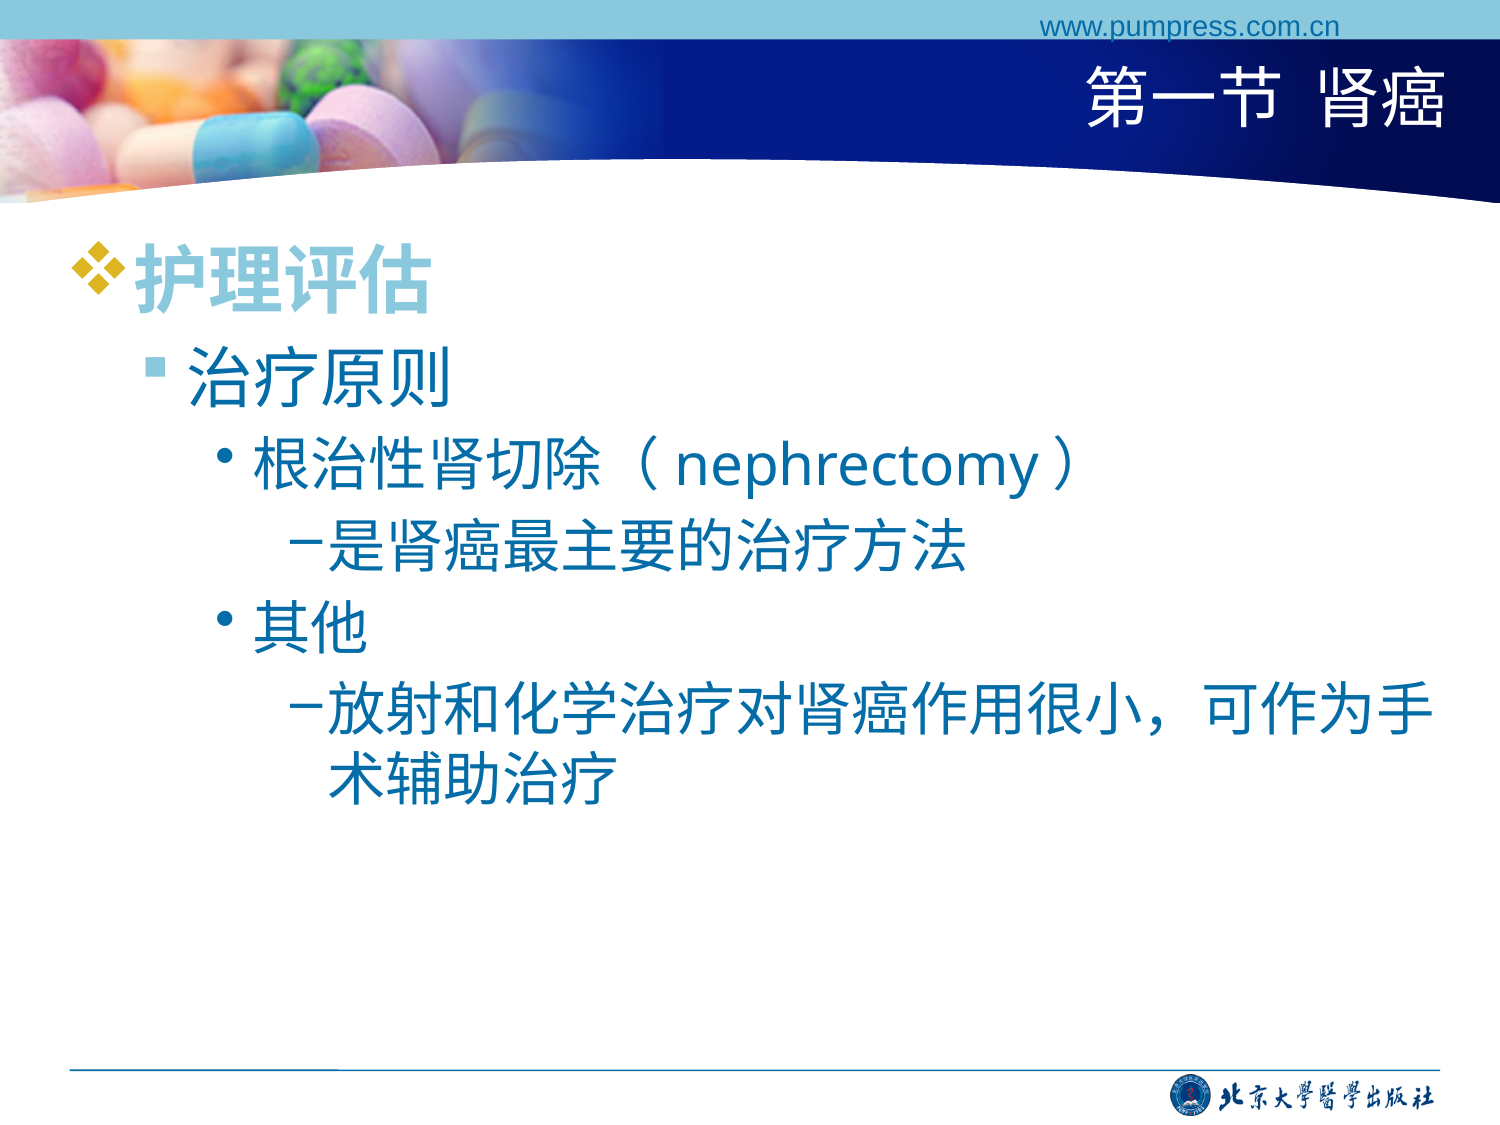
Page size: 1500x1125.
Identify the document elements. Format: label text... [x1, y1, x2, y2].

picture [1170, 1074, 1436, 1118]
title 第一节 肾癌 [137, 49, 1463, 143]
list 护理评估 治疗原则 根治性肾切除（nephrectomy） 是肾癌最主要的治疗方法 其他 放射和化学治疗对肾癌作用很小，可作为手术辅助治疗 [49, 224, 1463, 1026]
slide_number www.pumpress.com.cn [1025, 0, 1463, 38]
picture [0, 40, 1500, 203]
